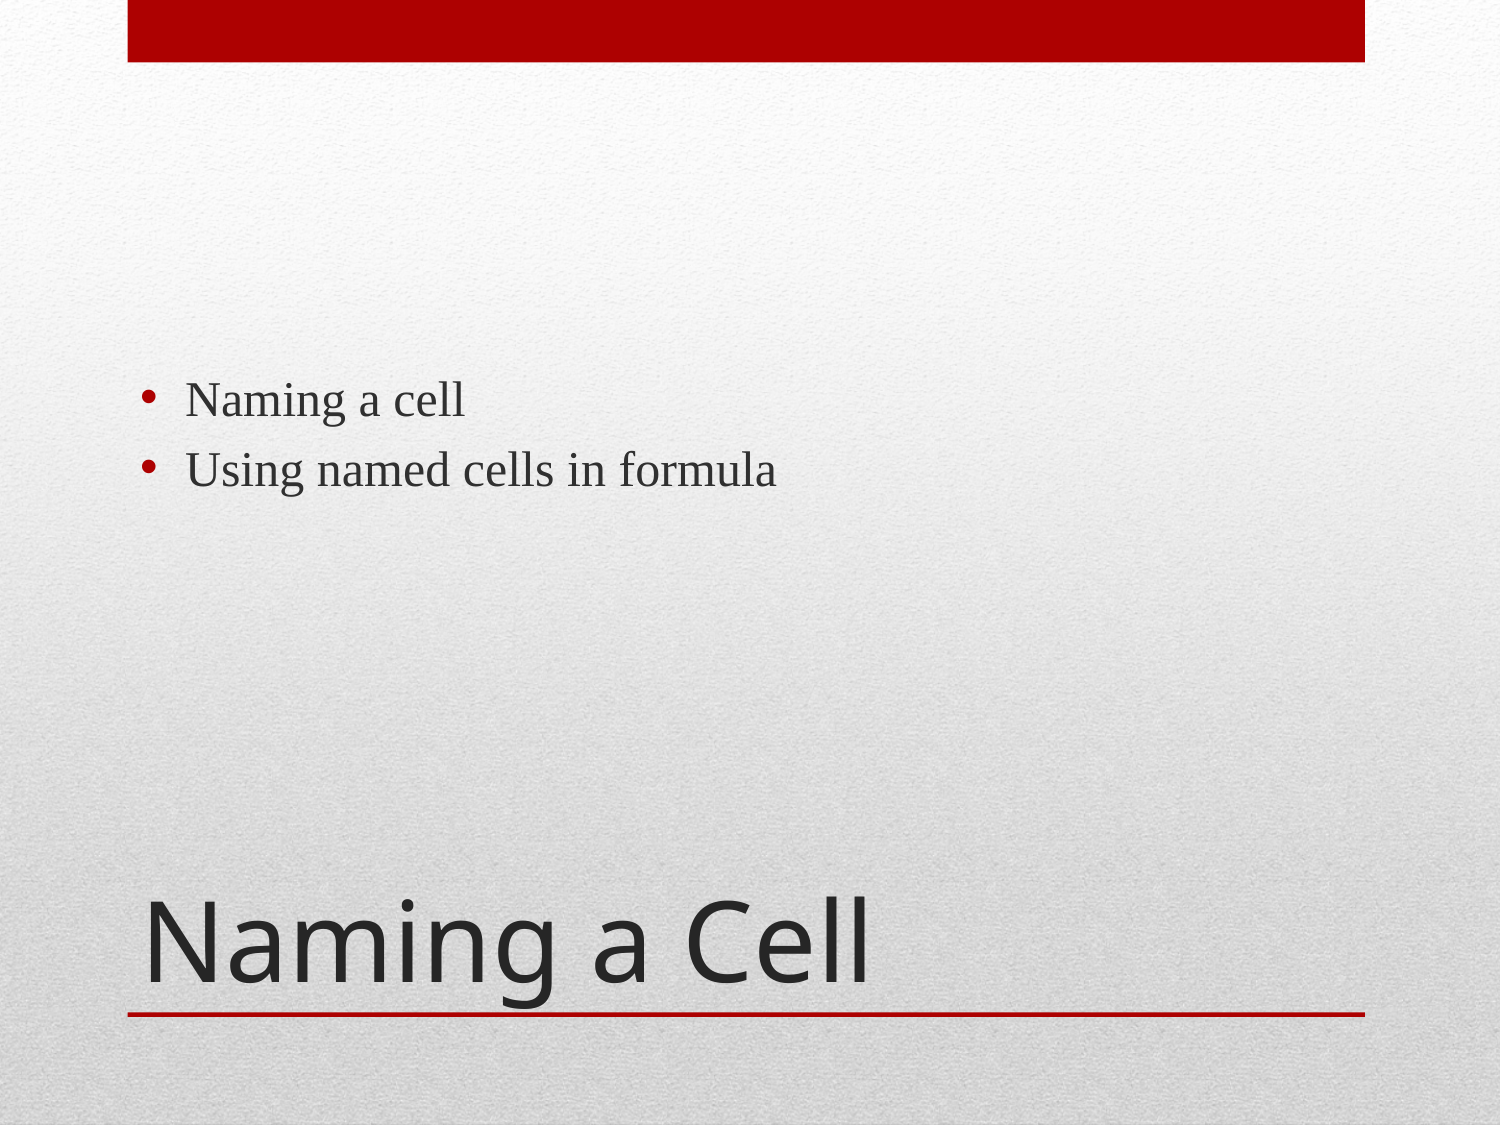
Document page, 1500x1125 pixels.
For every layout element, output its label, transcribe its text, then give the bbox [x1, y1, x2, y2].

title Naming a Cell [125, 750, 1238, 1013]
list Naming a cell Using named cells in formula [125, 112, 1363, 750]
